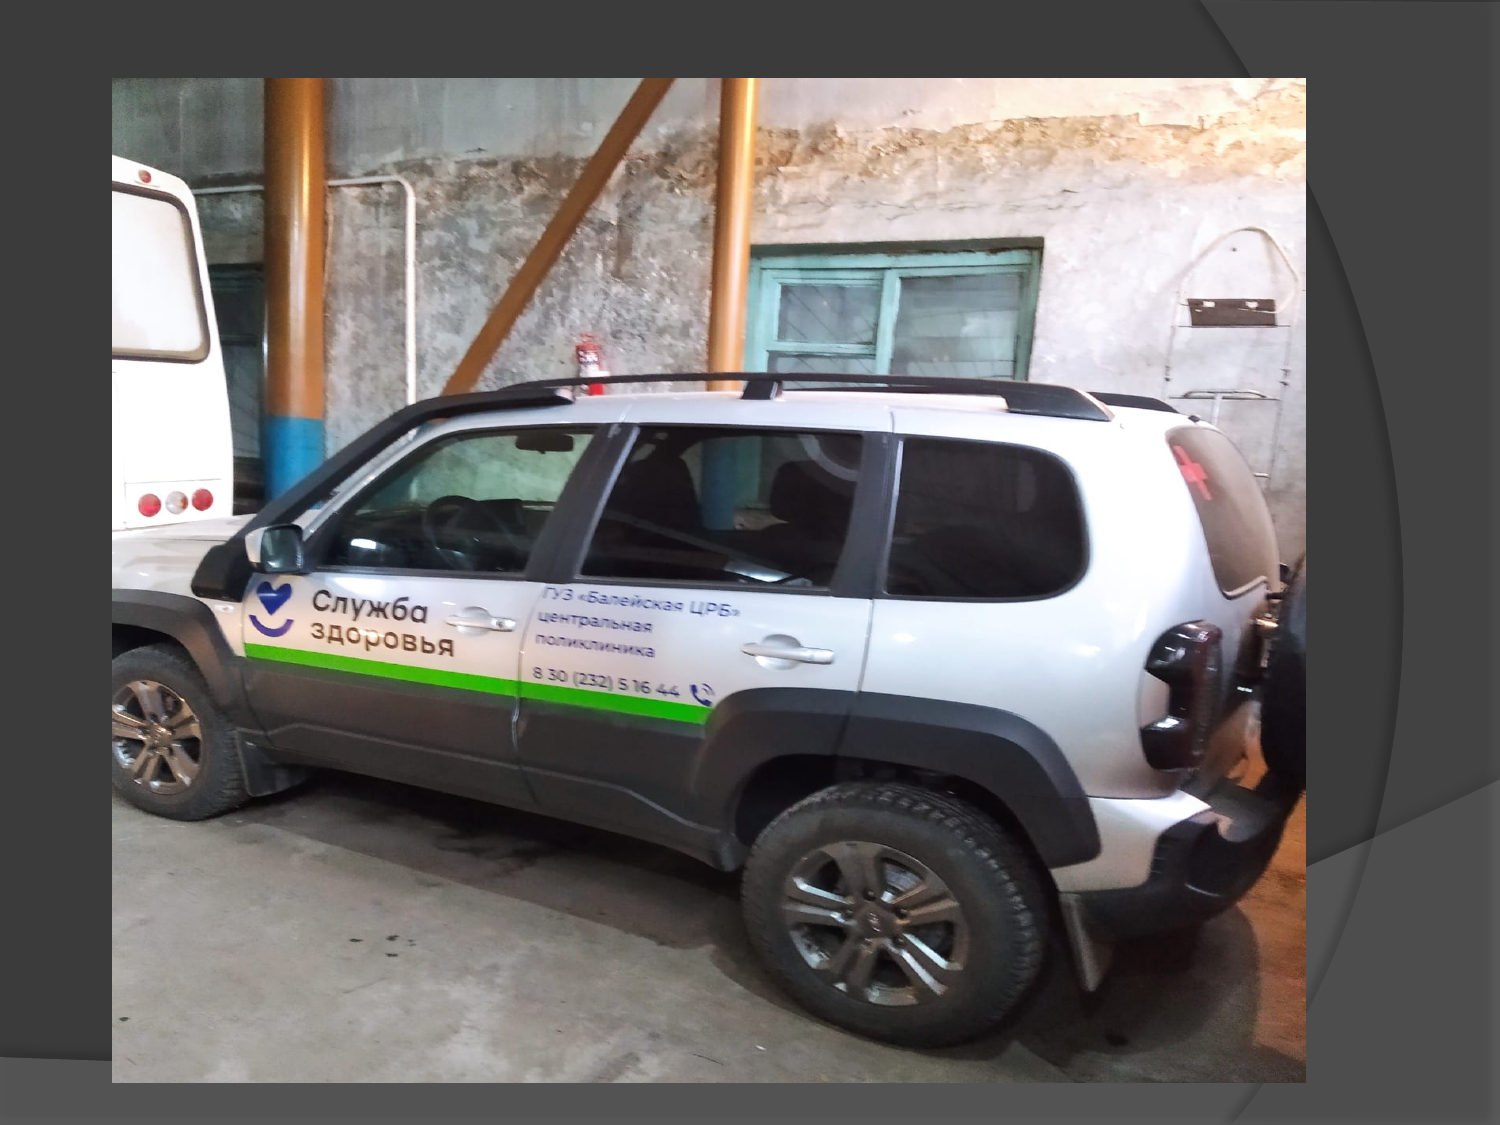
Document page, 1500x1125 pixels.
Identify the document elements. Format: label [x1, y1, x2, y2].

picture [111, 77, 1306, 1083]
